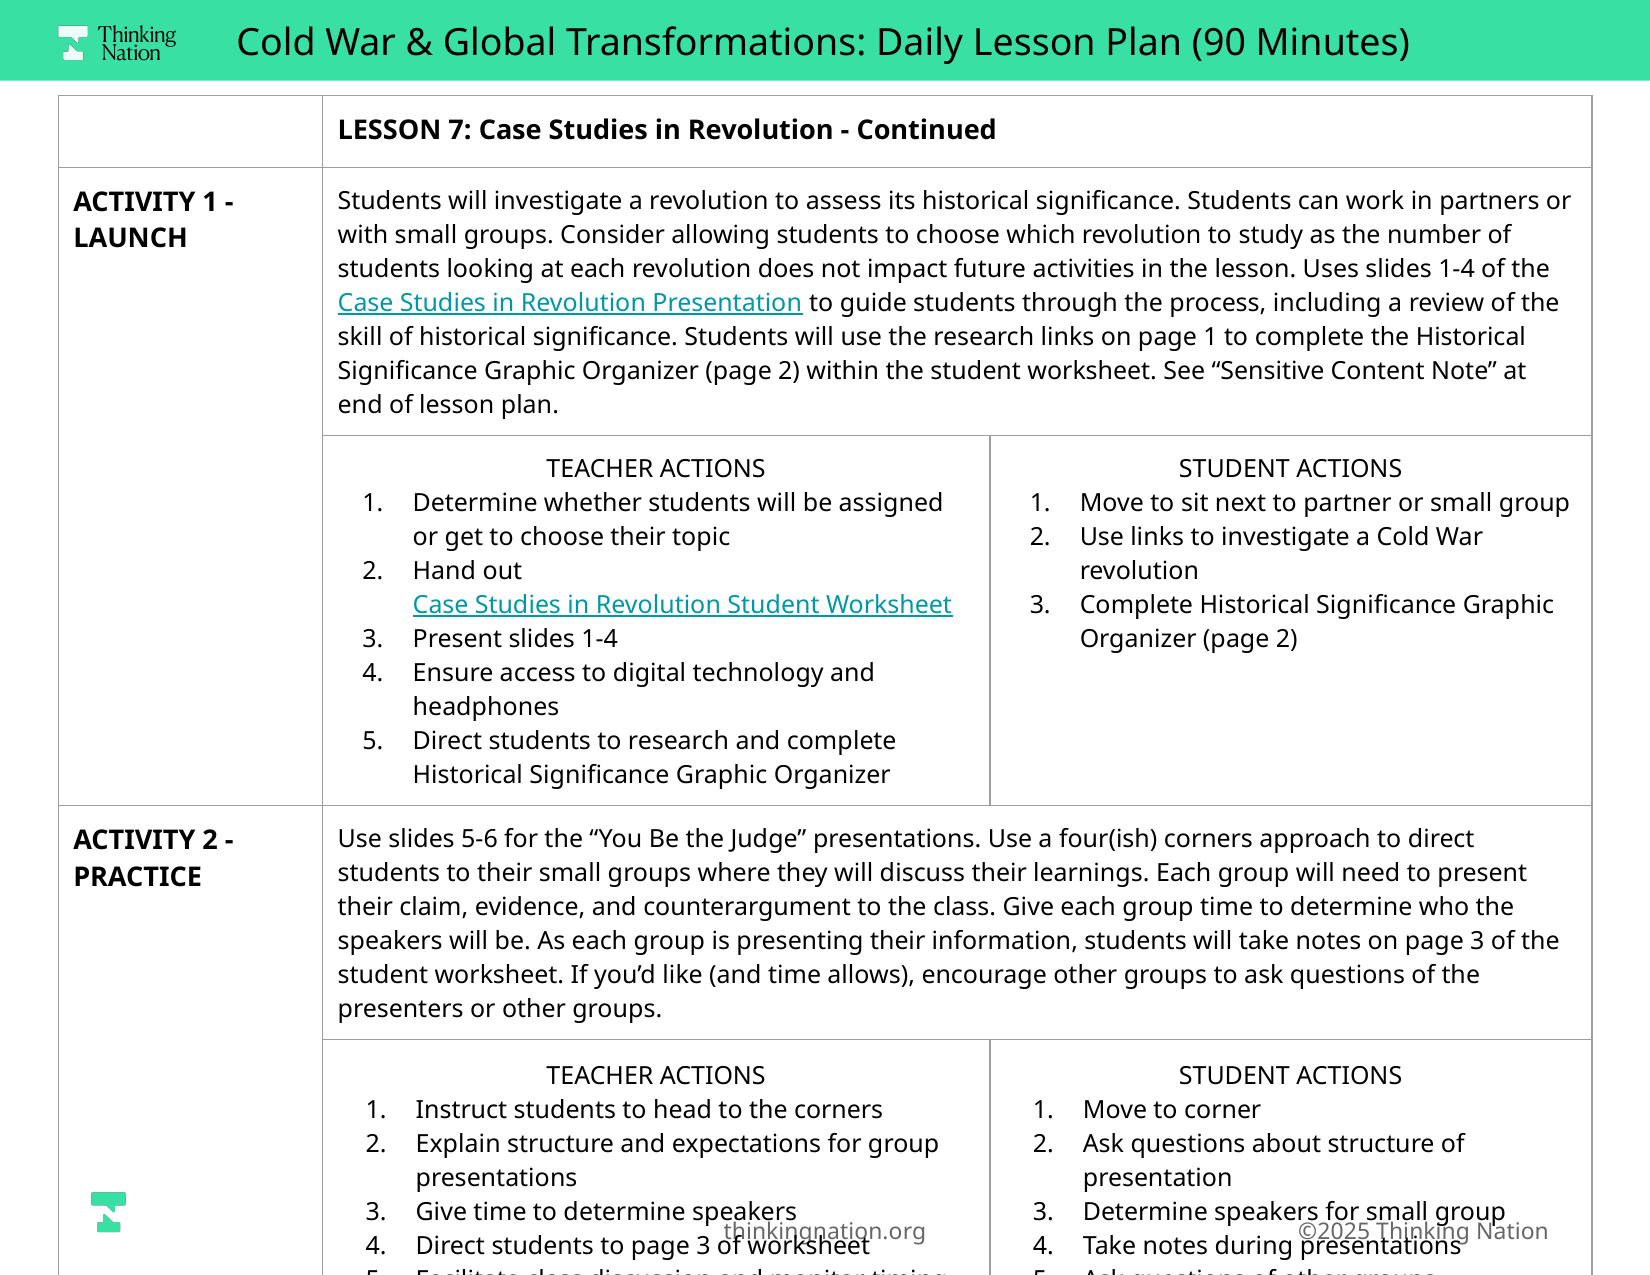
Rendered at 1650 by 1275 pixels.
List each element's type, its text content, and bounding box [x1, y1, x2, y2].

table_cell TEACHER ACTIONS Instruct students to head to the corners Explain structure and expectations for group presentations Give time to determine speakers Direct students to page 3 of worksheet Facilitate class discussion and monitor timing [323, 1040, 989, 1275]
table_header [59, 96, 322, 167]
table_cell STUDENT ACTIONS Move to corner Ask questions about structure of presentation Determine speakers for small group Take notes during presentations Ask questions of other groups [991, 1040, 1591, 1275]
table_cell Use slides 5-6 for the “You Be the Judge” presentations. Use a four(ish) corners approach to direct students to their small groups where they will discuss their learnings. Each group will need to present their claim, evidence, and counterargument to the class. Give each group time to determine who the speakers will be. As each group is presenting their information, students will take notes on page 3 of the student worksheet. If you’d like (and time allows), encourage other groups to ask questions of the presenters or other groups. [323, 806, 1591, 1039]
picture [45, 14, 180, 85]
text_box Cold War & Global Transformations: Daily Lesson Plan (90 Minutes) [0, 0, 1650, 81]
picture [80, 1184, 136, 1240]
table_cell Students will investigate a revolution to assess its historical significance. Students can work in partners or with small groups. Consider allowing students to choose which revolution to study as the number of students looking at each revolution does not impact future activities in the lesson. Uses slides 1-4 of the Case Studies in Revolution Presentation to guide students through the process, including a review of the skill of historical significance. Students will use the research links on page 1 to complete the Historical Significance Graphic Organizer (page 2) within the student worksheet. See “Sensitive Content Note” at end of lesson plan. [323, 168, 1591, 435]
table_header LESSON 7: Case Studies in Revolution - Continued [323, 96, 1591, 167]
table_cell STUDENT ACTIONS Move to sit next to partner or small group Use links to investigate a Cold War revolution Complete Historical Significance Graphic Organizer (page 2) [991, 436, 1591, 805]
table_cell ACTIVITY 1 - LAUNCH [59, 168, 322, 805]
table_cell ACTIVITY 2 - PRACTICE [59, 806, 322, 1275]
table_cell TEACHER ACTIONS Determine whether students will be assigned or get to choose their topic Hand out Case Studies in Revolution Student Worksheet Present slides 1-4 Ensure access to digital technology and headphones Direct students to research and complete Historical Significance Graphic Organizer [323, 436, 989, 805]
